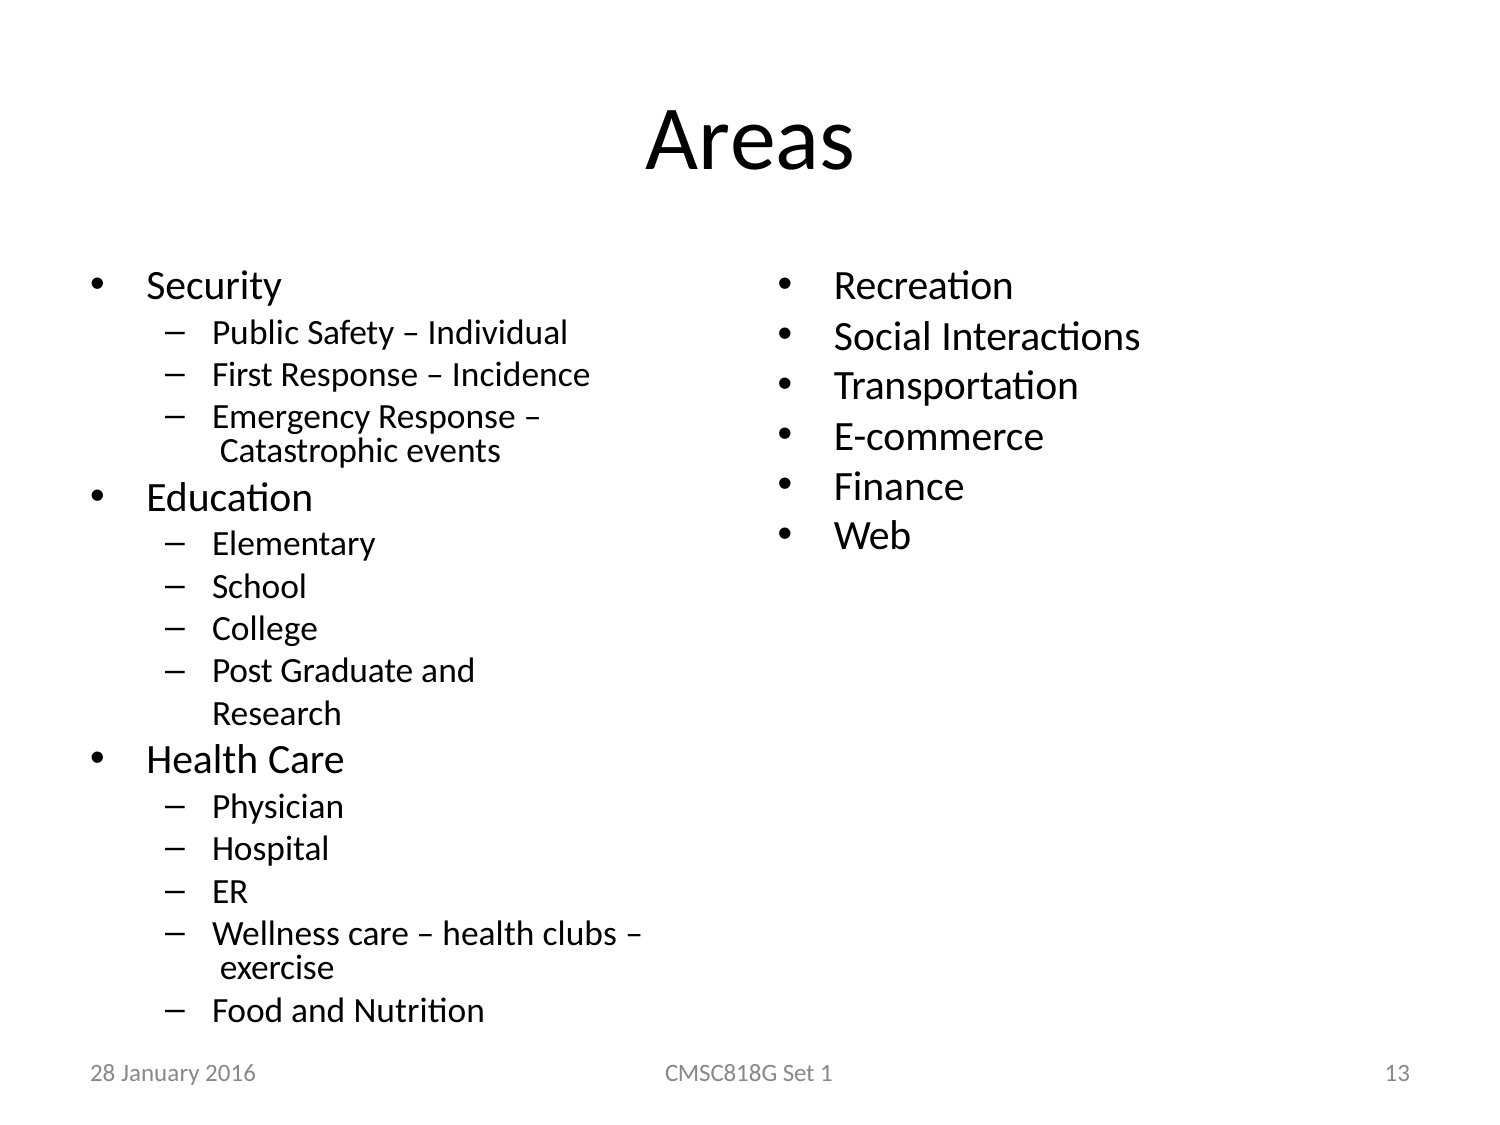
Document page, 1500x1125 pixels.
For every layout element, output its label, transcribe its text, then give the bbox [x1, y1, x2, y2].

slide_number 13 [1380, 1060, 1415, 1125]
slide_number CMSC818G Set 1 [662, 1060, 837, 1125]
title Areas [264, 77, 1236, 266]
text_box Recreation Social Interactions Transportation E-commerce Finance Web [775, 258, 1145, 559]
footer 28 January 2016 [87, 1060, 258, 1125]
list Security Public Safety – Individual First Response – Incidence Emergency Response – Catastrophic events Education Elementary School College Post Graduate and Research Health Care Physician Hospital ER Wellness care – health clubs – exercise Food and Nutrition [87, 258, 645, 1030]
